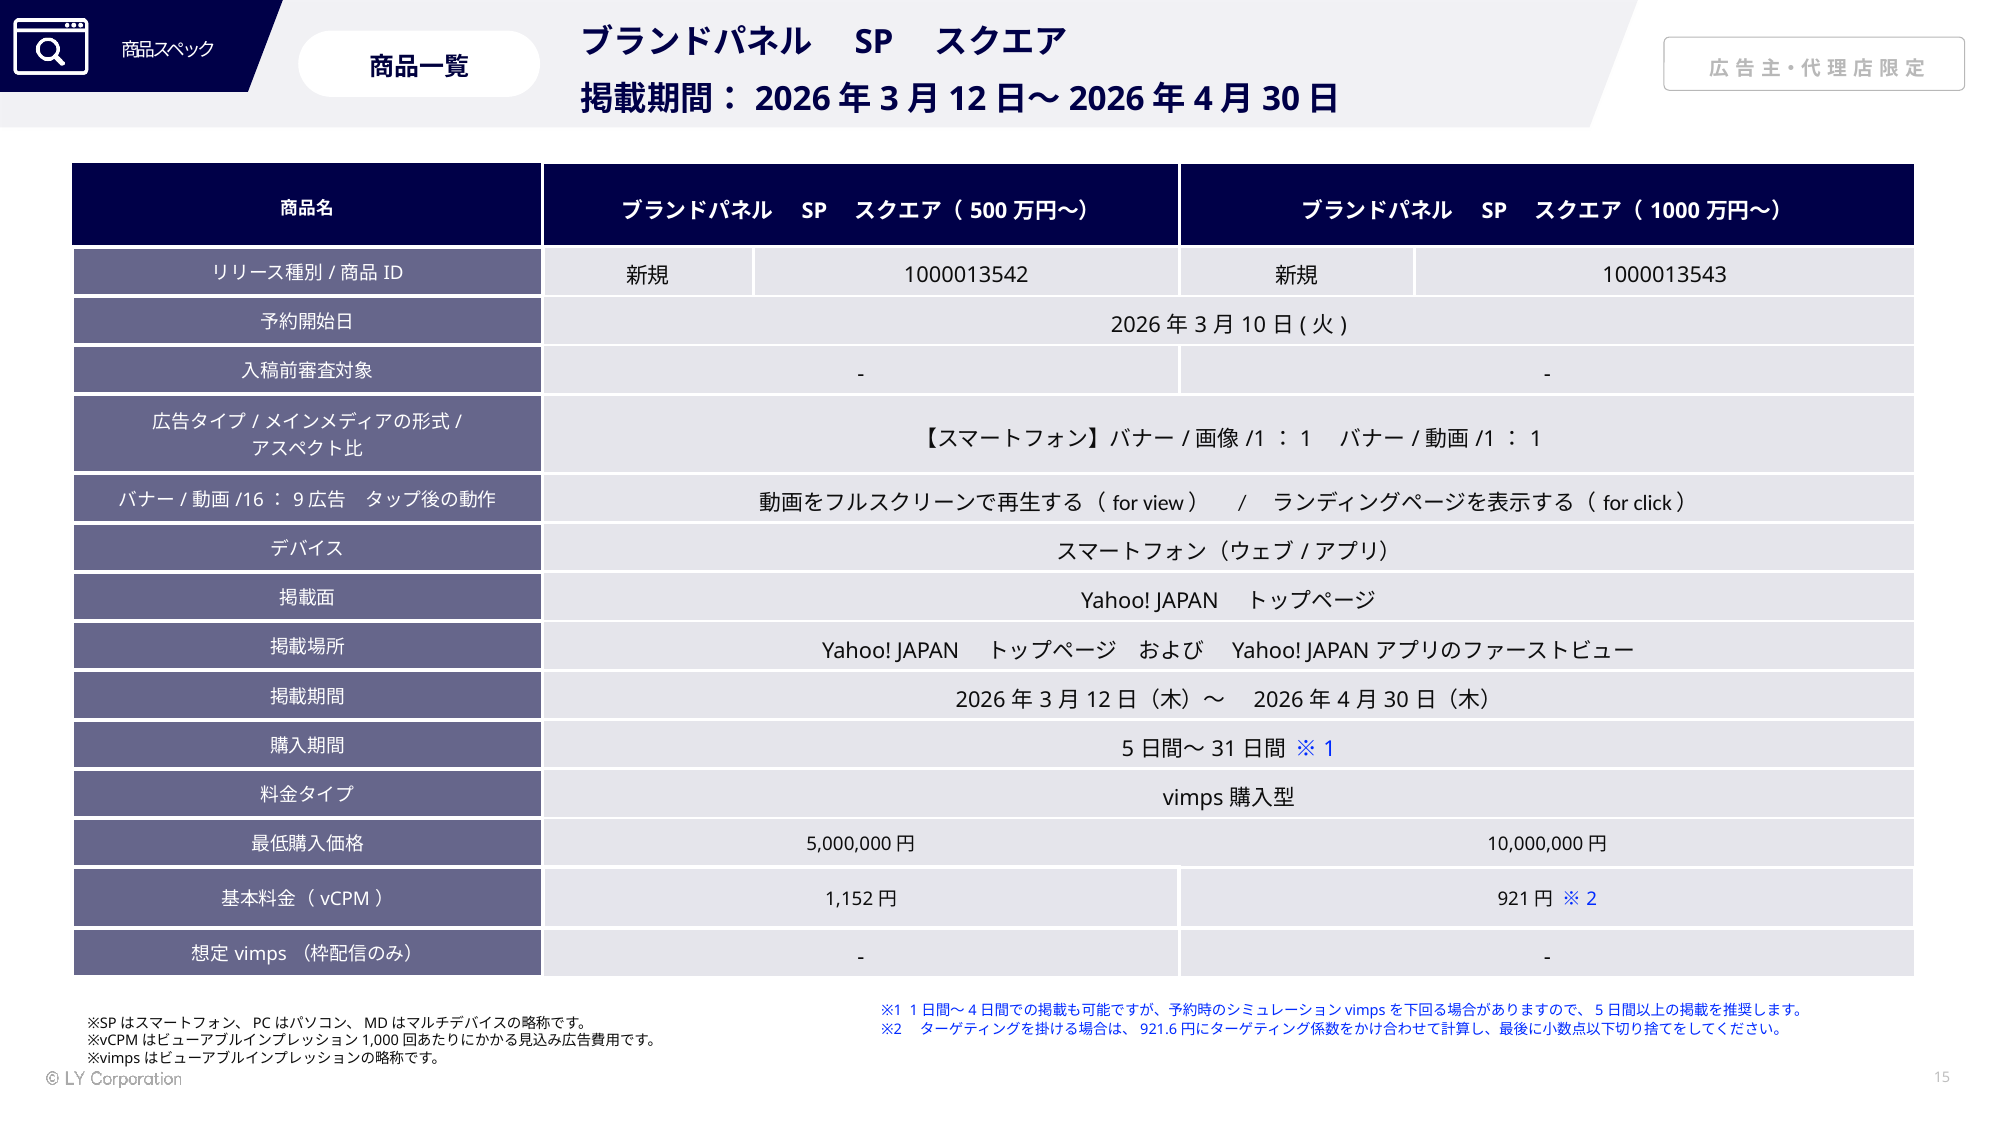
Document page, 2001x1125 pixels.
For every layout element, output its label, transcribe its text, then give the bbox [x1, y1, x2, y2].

table_cell 【スマートフォン】バナー/画像/1：1 バナー/動画/1：1 [544, 396, 1914, 472]
table_cell 掲載面 [74, 574, 541, 619]
text_box ※1 1日間～4日間での掲載も可能ですが、予約時のシミュレーションvimpsを下回る場合がありますので、5日間以上の掲載を推奨します。 ※2 ターゲティングを掛ける場合は、921.6円にターゲティング係数をかけ合わせて計算し、最後に小数点以下切り捨てをしてください。 [881, 991, 1809, 1046]
table_cell 1000013542 [755, 248, 1178, 295]
table_cell 新規 [1181, 248, 1413, 295]
table_cell vimps購入型 [544, 770, 1914, 817]
picture [9, 5, 92, 87]
table_cell 1000013543 [1416, 248, 1914, 295]
table_cell 掲載期間 [74, 672, 541, 718]
list ブランドパネル SP スクエア 掲載期間：2026年3月12日～2026年4月30日 [580, 23, 1568, 119]
table_cell 最低購入価格 [74, 820, 541, 865]
table_cell 広告タイプ/メインメディアの形式/ アスペクト比 [74, 396, 541, 471]
picture [46, 1071, 181, 1088]
table_cell 1,152円 [545, 869, 1177, 926]
table_cell デバイス [74, 525, 541, 570]
table_cell 10,000,000円 [1179, 819, 1914, 866]
table_cell 921円 ※2 [1181, 869, 1913, 926]
table_cell リリース種別/商品ID [74, 249, 541, 294]
table_cell 予約開始日 [74, 298, 541, 343]
table_cell スマートフォン（ウェブ/アプリ） [544, 524, 1914, 570]
text_box ※SPはスマートフォン、PCはパソコン、MDはマルチデバイスの略称です。 ※vCPMはビューアブルインプレッション1,000回あたりにかかる見込み広告費用です。 ※vimpsはビューアブルインプレッションの略称です。 [72, 1006, 1684, 1074]
table_cell 購入期間 [74, 722, 541, 767]
table_cell Yahoo! JAPAN トップページ [544, 573, 1914, 620]
table_cell 5日間～31日間 ※1 [544, 721, 1914, 767]
table_header 商品名 [72, 163, 541, 245]
table_cell 掲載場所 [74, 623, 541, 668]
text_box 商品一覧 [297, 29, 542, 98]
table_cell - [544, 346, 1178, 393]
table_cell - [1181, 930, 1914, 976]
table_cell 5,000,000円 [544, 819, 1179, 865]
table_cell 新規 [545, 248, 752, 295]
table_cell - [544, 930, 1178, 976]
table_cell 想定vimps（枠配信のみ） [74, 930, 541, 975]
table_cell 基本料金（vCPM） [74, 869, 541, 926]
table_header ブランドパネル SP スクエア（1000万円～） [1181, 164, 1914, 245]
table_cell 2026年3月10日(火) [544, 297, 1914, 344]
table_header ブランドパネル SP スクエア（500万円～） [544, 164, 1178, 245]
table_cell Yahoo! JAPAN トップページ および Yahoo! JAPANアプリのファーストビュー [544, 622, 1914, 669]
table_cell 2026年3月12日（木）～ 2026年4月30日（木） [544, 672, 1914, 718]
table_cell 料金タイプ [74, 771, 541, 816]
table_cell 動画をフルスクリーンで再生する（for view） / ランディングページを表示する（for click） [544, 475, 1914, 521]
table_cell - [1181, 346, 1914, 393]
table_cell バナー/動画/16：9広告 タップ後の動作 [74, 475, 541, 521]
table_cell 入稿前審査対象 [74, 347, 541, 392]
text_box 商品スペック [97, 13, 240, 81]
